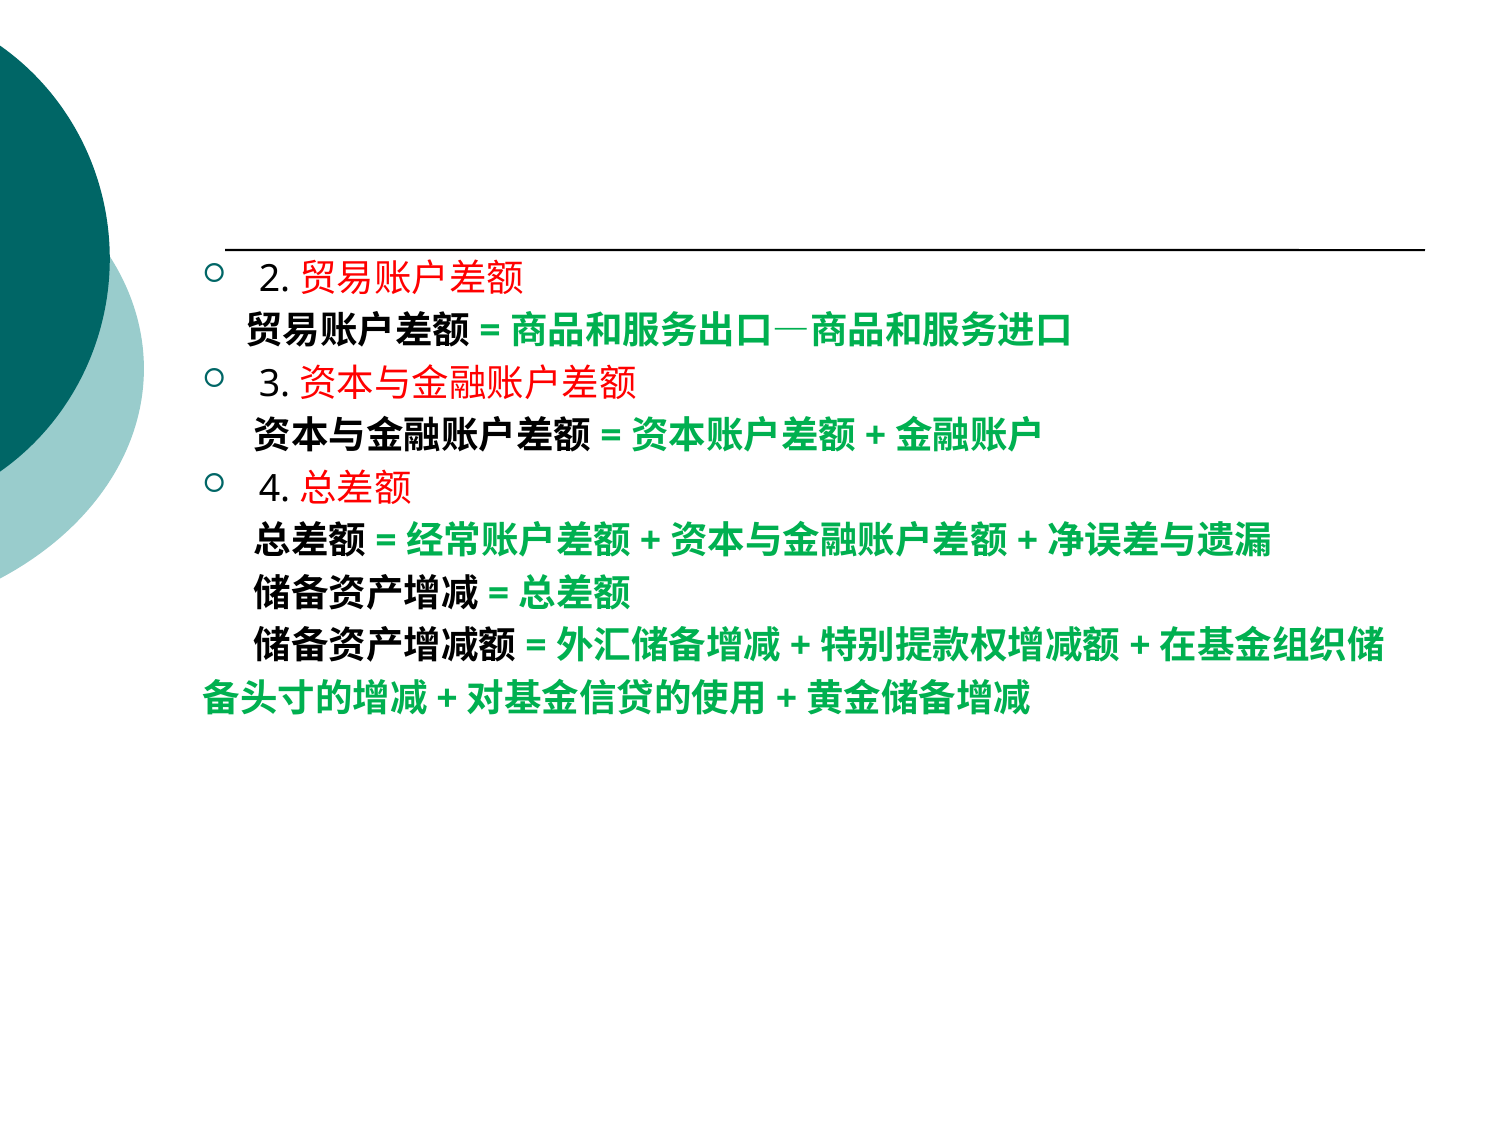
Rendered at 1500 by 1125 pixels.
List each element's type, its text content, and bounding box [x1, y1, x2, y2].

list 2.贸易账户差额 贸易账户差额=商品和服务出口—商品和服务进口 3.资本与金融账户差额 资本与金融账户差额=资本账户差额+金融账户 4.总差额 总差额=经常账户差额+资本与金融账户差额+净误差与遗漏 储备资产增减=总差额 储备资产增减额=外汇储备增减+特别提款权增减额+在基金组织储 备头寸的增减+对基金信贷的使用+黄金储备增减 [187, 245, 1435, 752]
